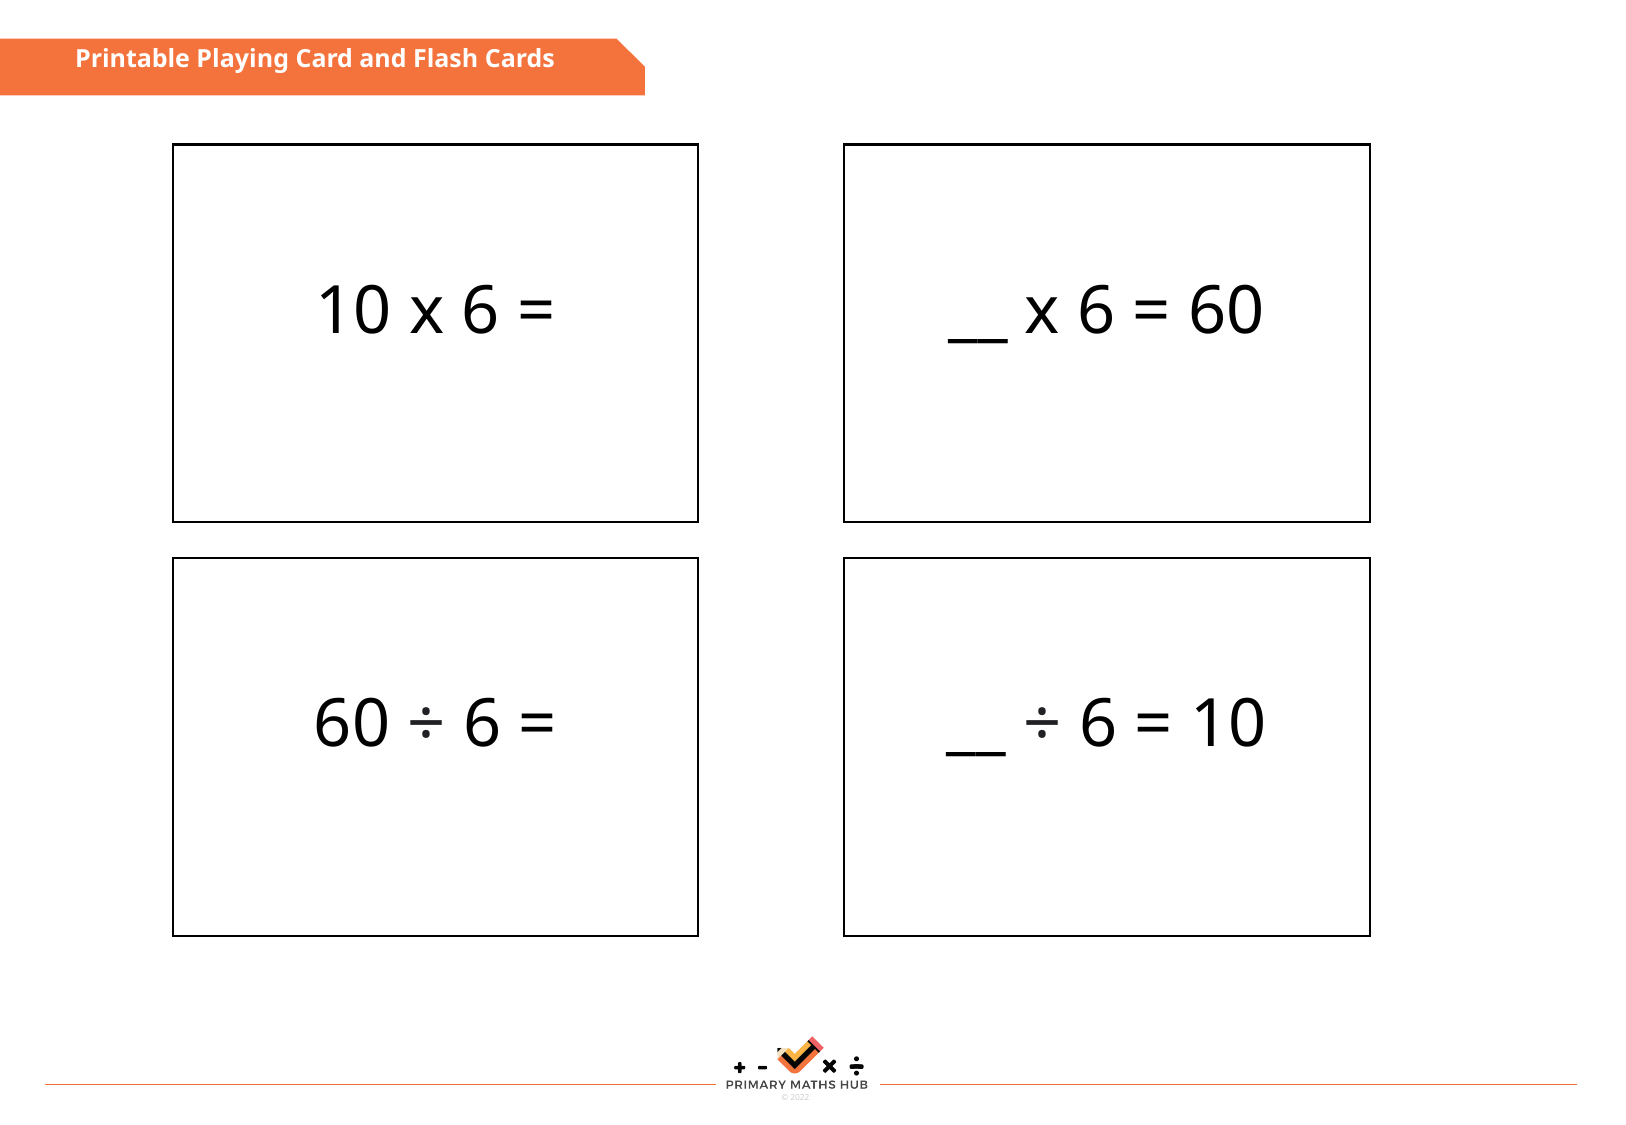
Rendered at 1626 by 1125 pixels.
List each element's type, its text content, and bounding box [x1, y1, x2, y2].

text_box [172, 143, 699, 259]
text_box Printable Playing Card and Flash Cards [0, 37, 646, 97]
text_box 10 x 6 = [172, 259, 699, 355]
text_box [172, 355, 699, 523]
text_box __ x 6 = 60 [844, 259, 1370, 355]
text_box [843, 143, 1371, 523]
text_box 60 ÷ 6 = [172, 672, 699, 768]
text_box __ ÷ 6 = 10 [844, 672, 1370, 768]
picture [722, 1034, 872, 1094]
text_box © 2022 [720, 1084, 870, 1110]
text_box [172, 768, 699, 937]
text_box [172, 557, 699, 672]
text_box [843, 557, 1371, 937]
